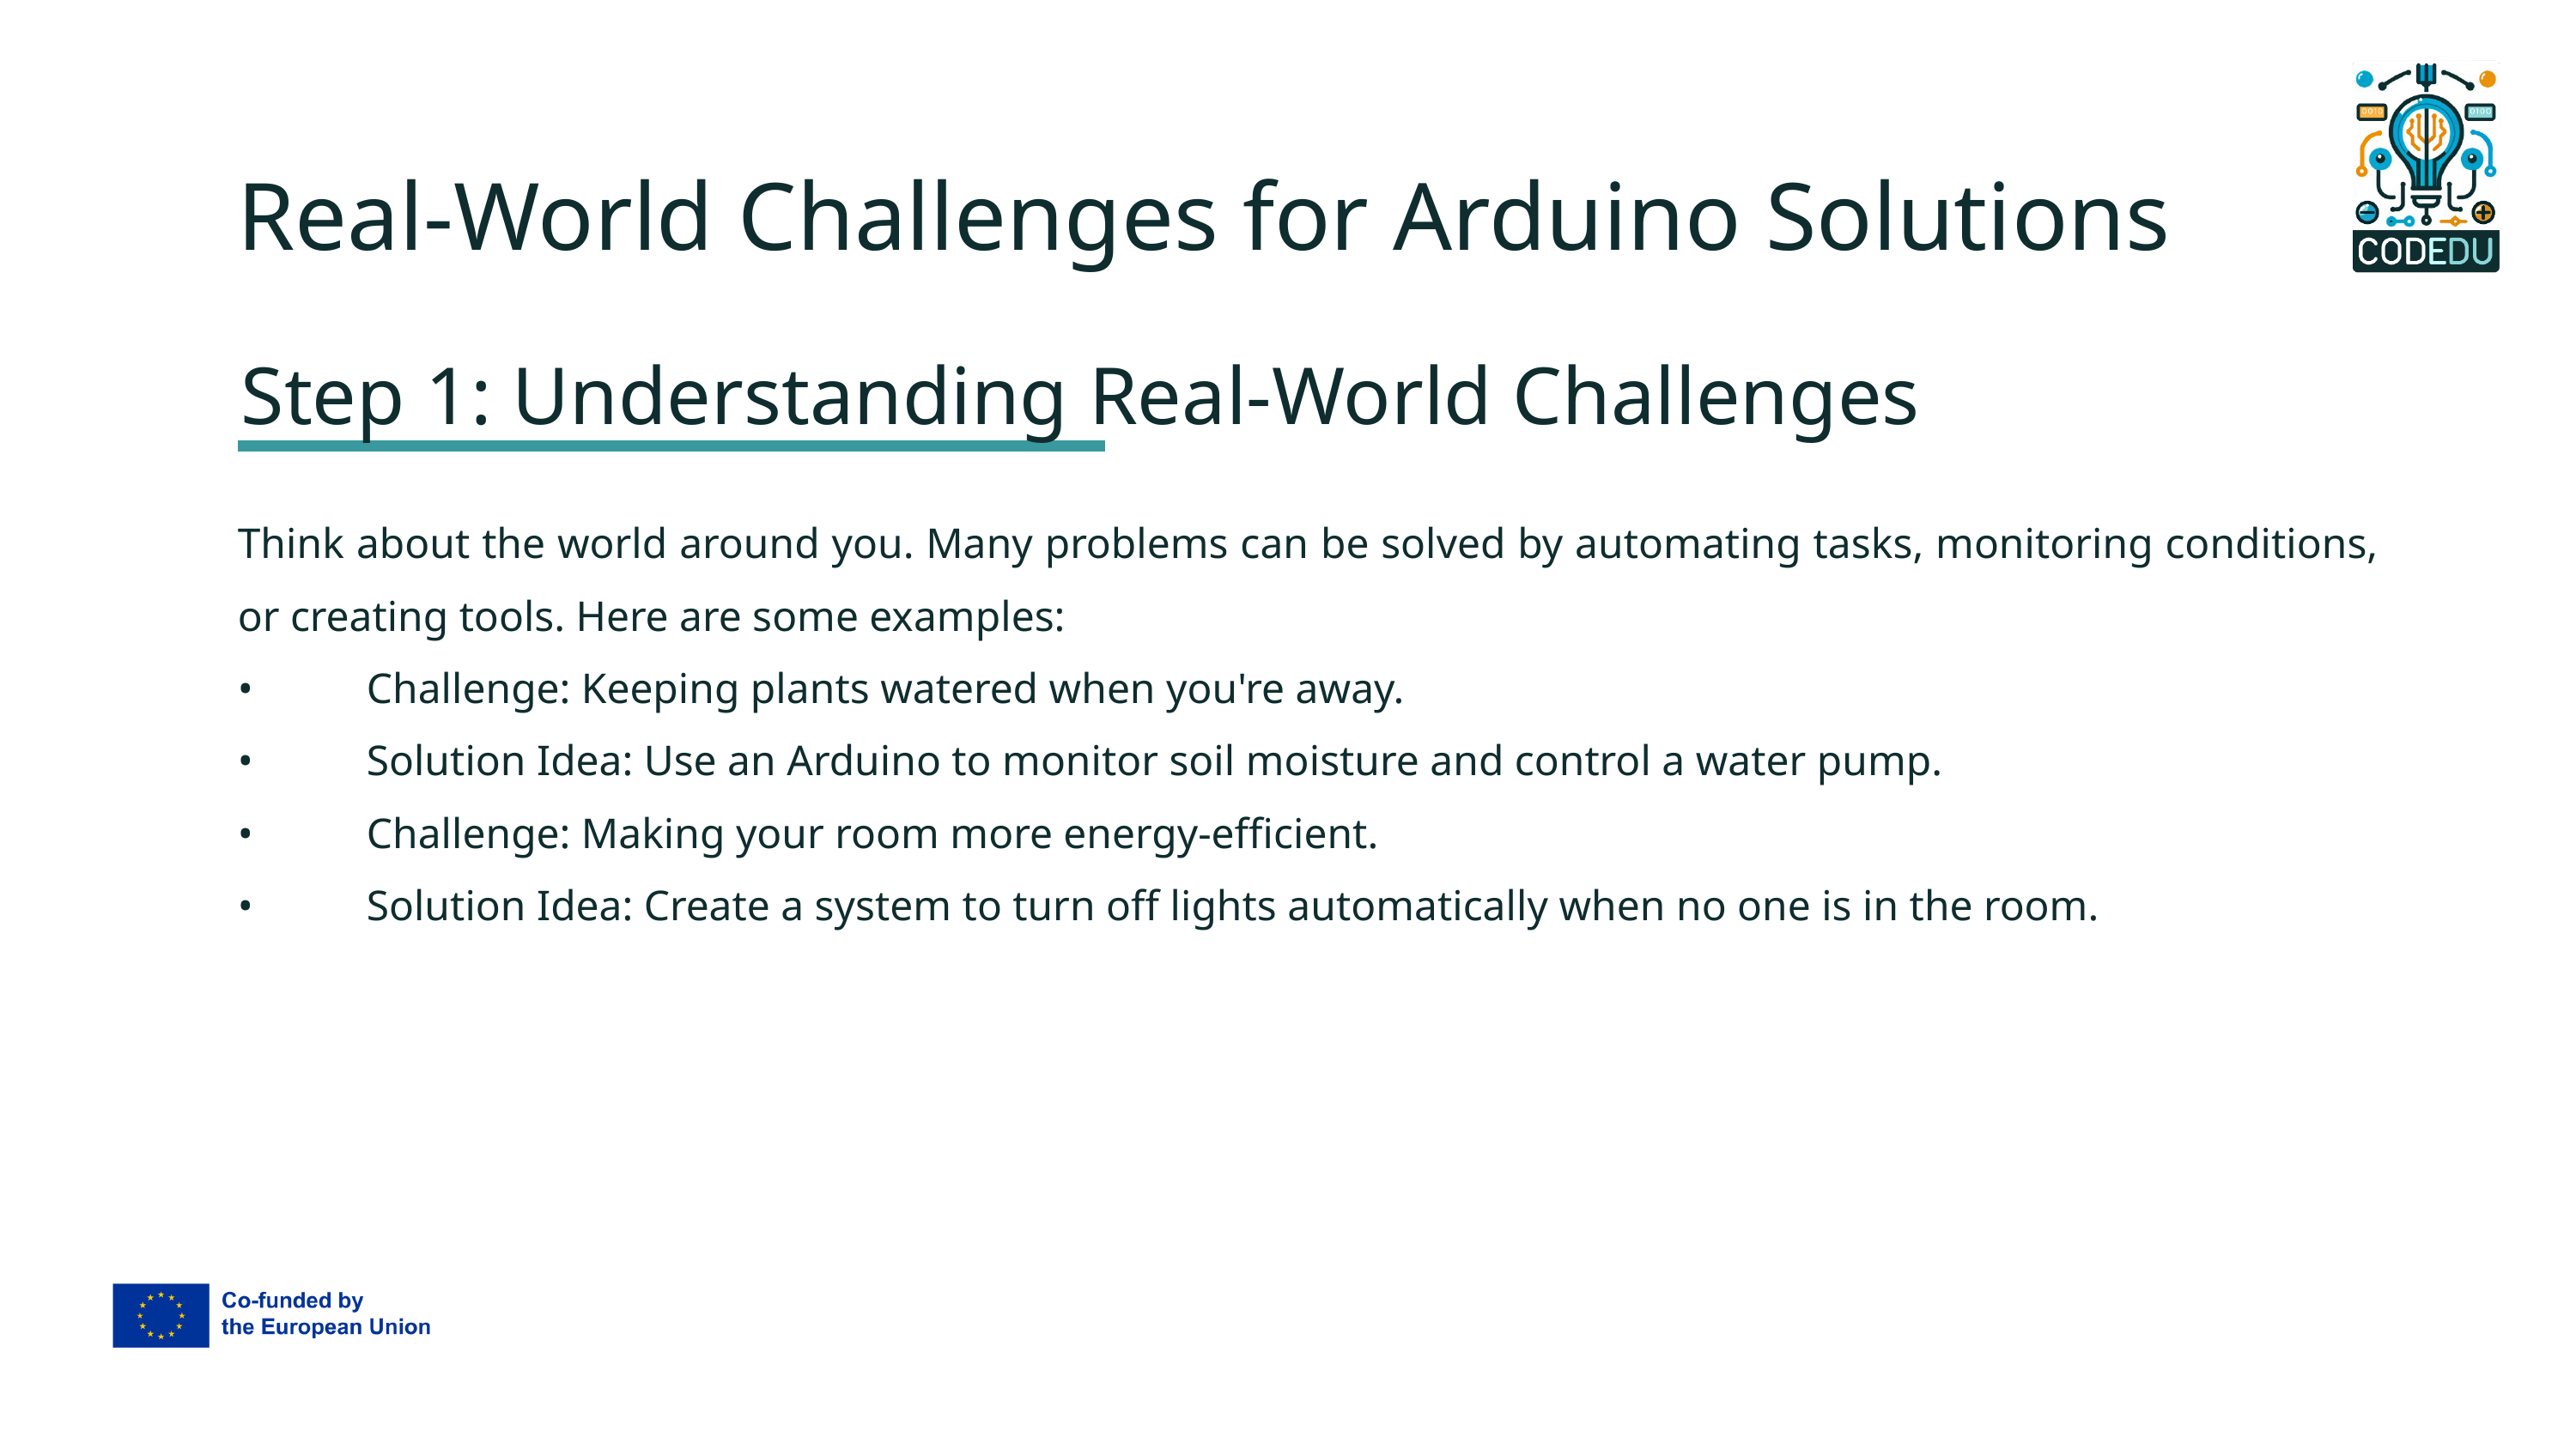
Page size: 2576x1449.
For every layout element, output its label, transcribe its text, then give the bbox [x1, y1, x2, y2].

text_box Think about the world around you. Many problems can be solved by automating tasks, monitoring conditions, or creating tools. Here are some examples: • Challenge: Keeping plants watered when you're away. • Solution Idea: Use an Arduino to monitor soil moisture and control a water pump. • Challenge: Making your room more energy-efficient. • Solution Idea: Create a system to turn off lights automatically when no one is in the room. [237, 494, 2382, 1075]
text_box Real-World Challenges for Arduino Solutions [237, 146, 2217, 270]
text_box Step 1: Understanding Real-World Challenges [240, 301, 2396, 440]
text_box [107, 1278, 443, 1353]
picture [2221, 0, 2576, 395]
